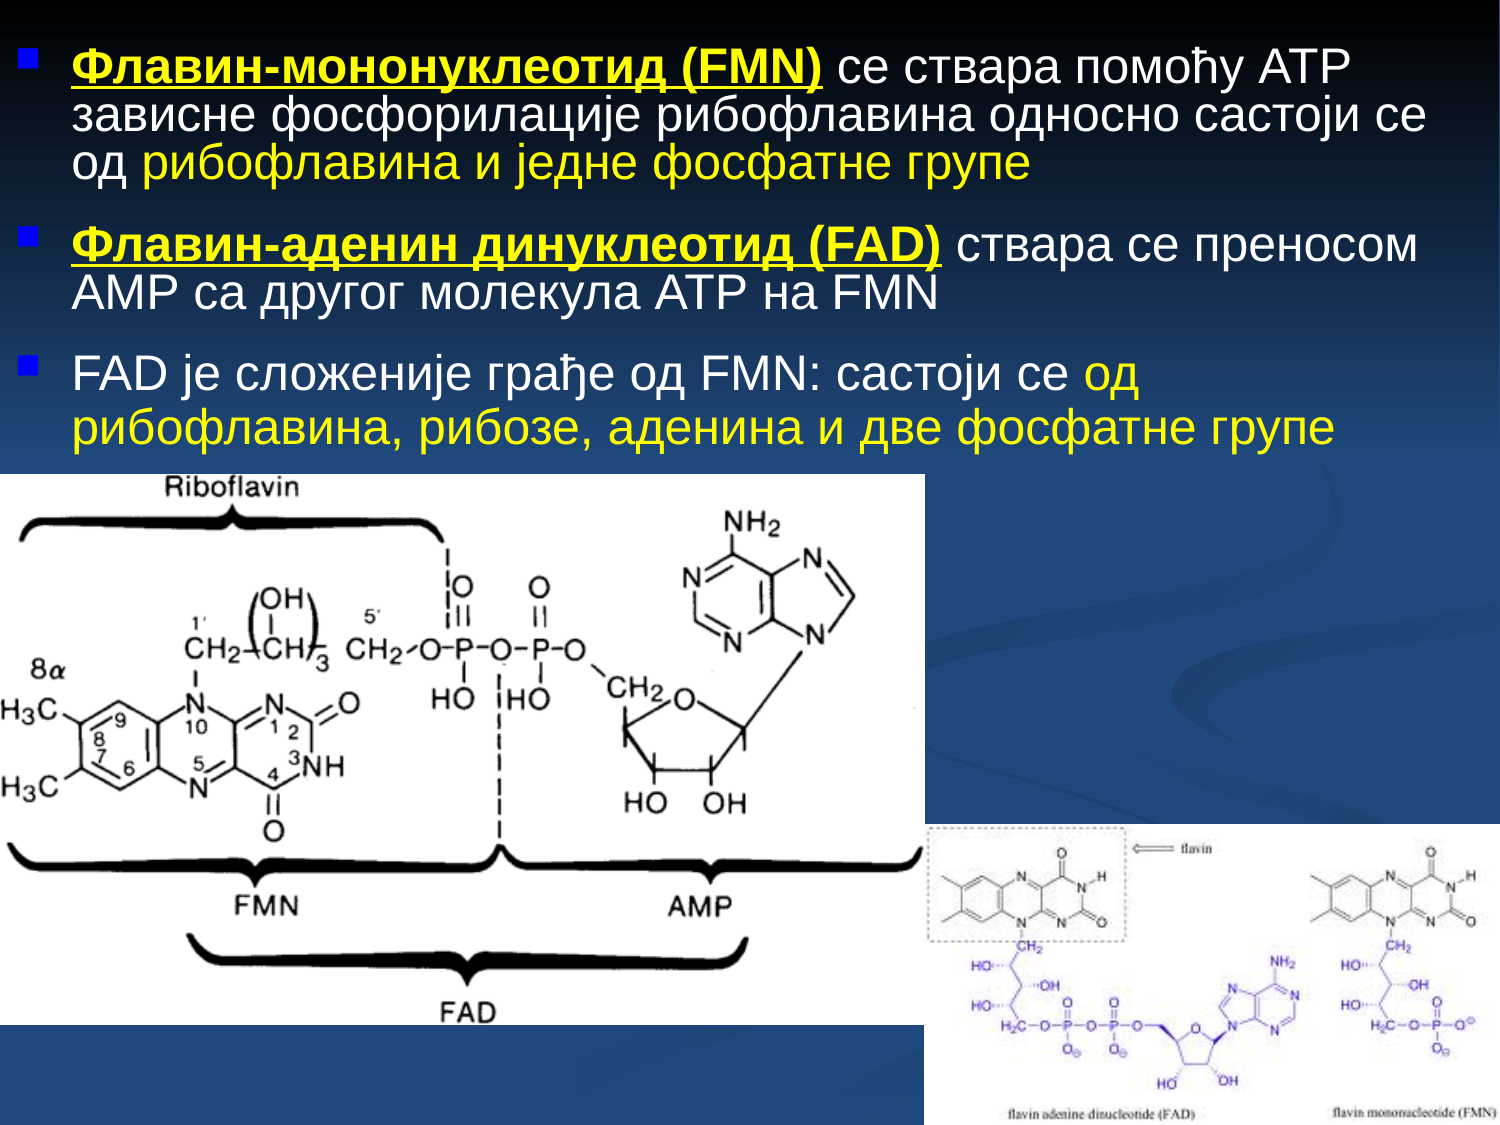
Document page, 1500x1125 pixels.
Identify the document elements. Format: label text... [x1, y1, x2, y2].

picture [0, 474, 1500, 1125]
list Флавин-мононуклеотид (FMN) се ствара помоћу ATP зависне фосфорилације рибофлавина односно састоји се од рибофлавина и једне фосфатне групе Флавин-аденин динуклеотид (FAD) ствара се преносом AMP са другог молекула ATP на FMN FAD је сложеније грађе од FMN: састоји се од рибофлавина, рибозе, аденина и две фосфатне групе [0, 37, 1500, 550]
